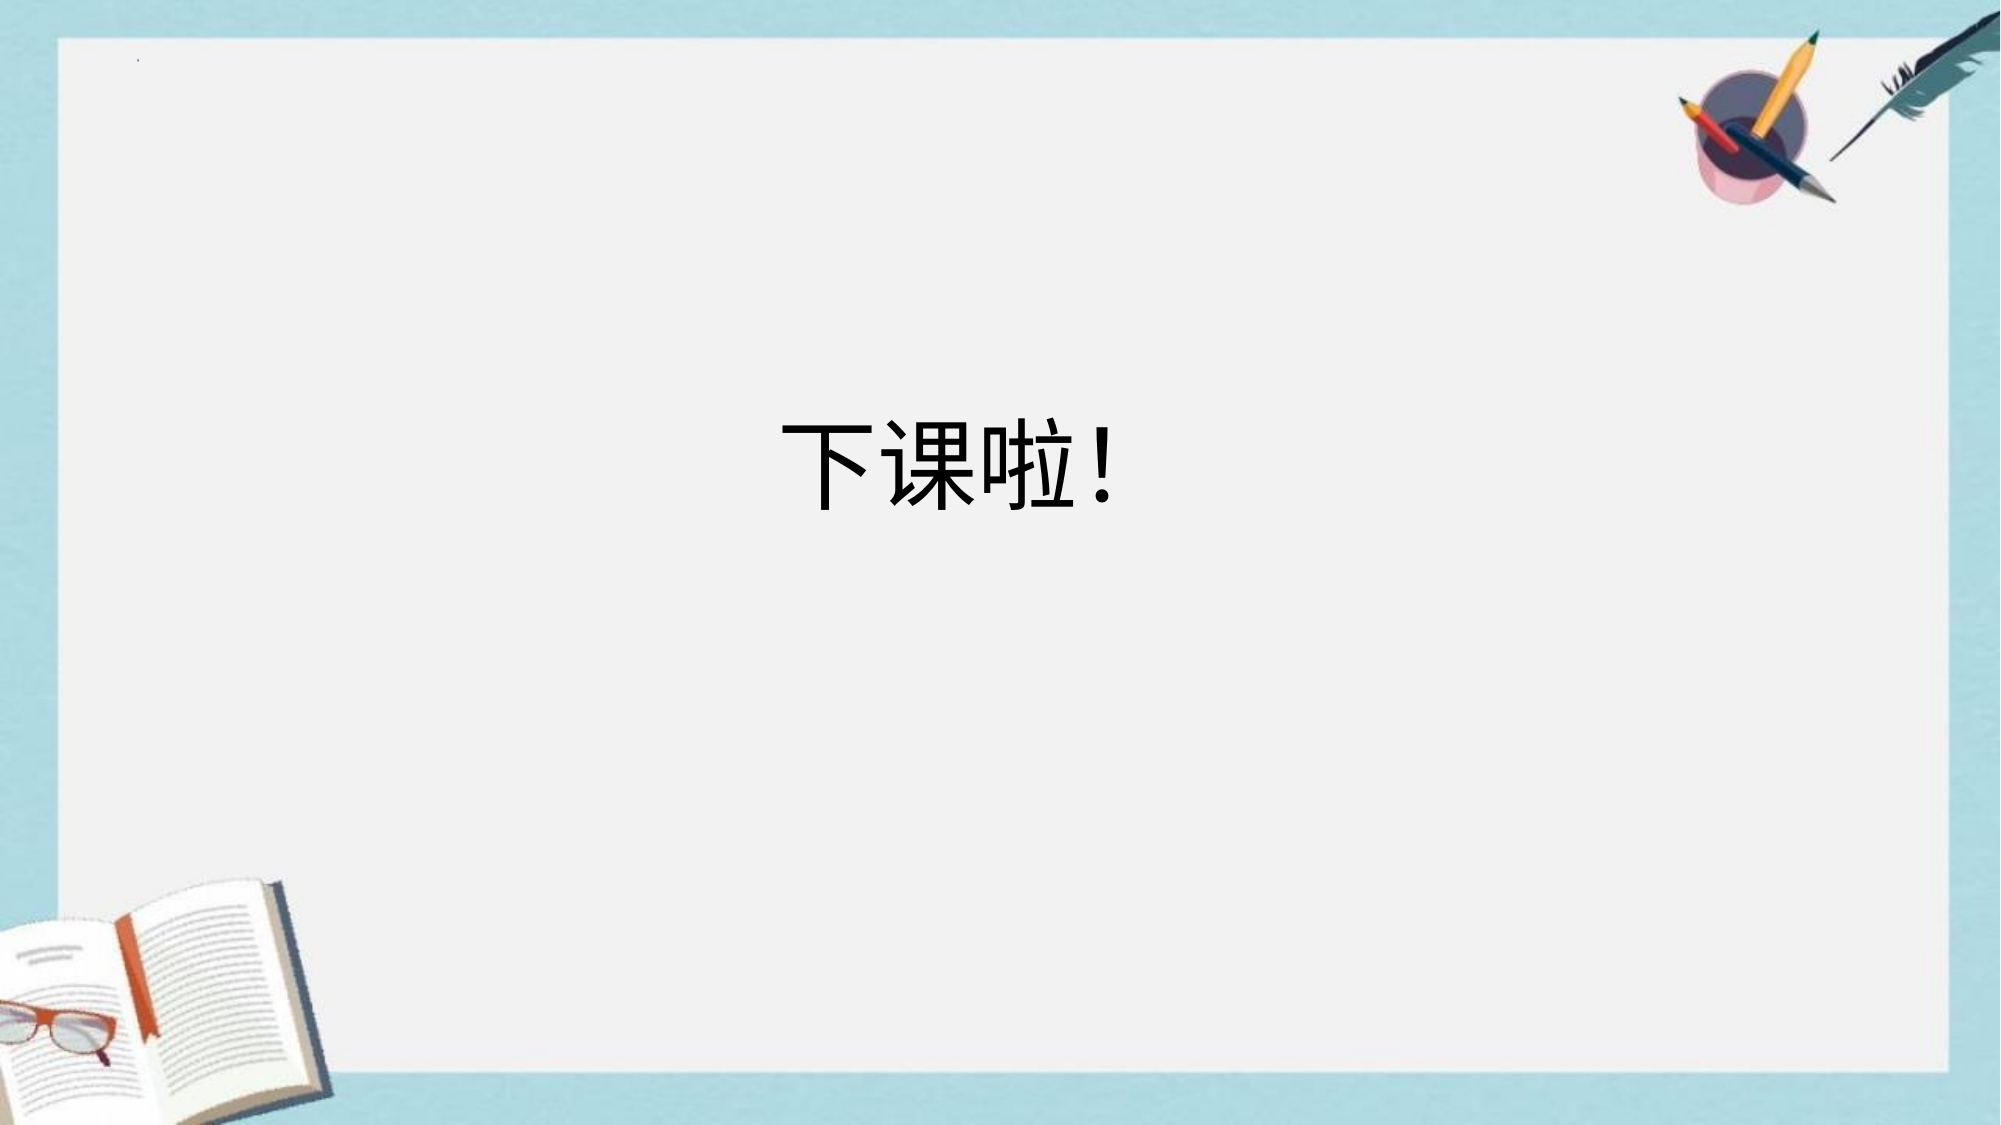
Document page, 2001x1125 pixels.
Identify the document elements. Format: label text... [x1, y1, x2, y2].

picture [0, 0, 2001, 1125]
text_box 下课啦！ [761, 409, 1417, 616]
